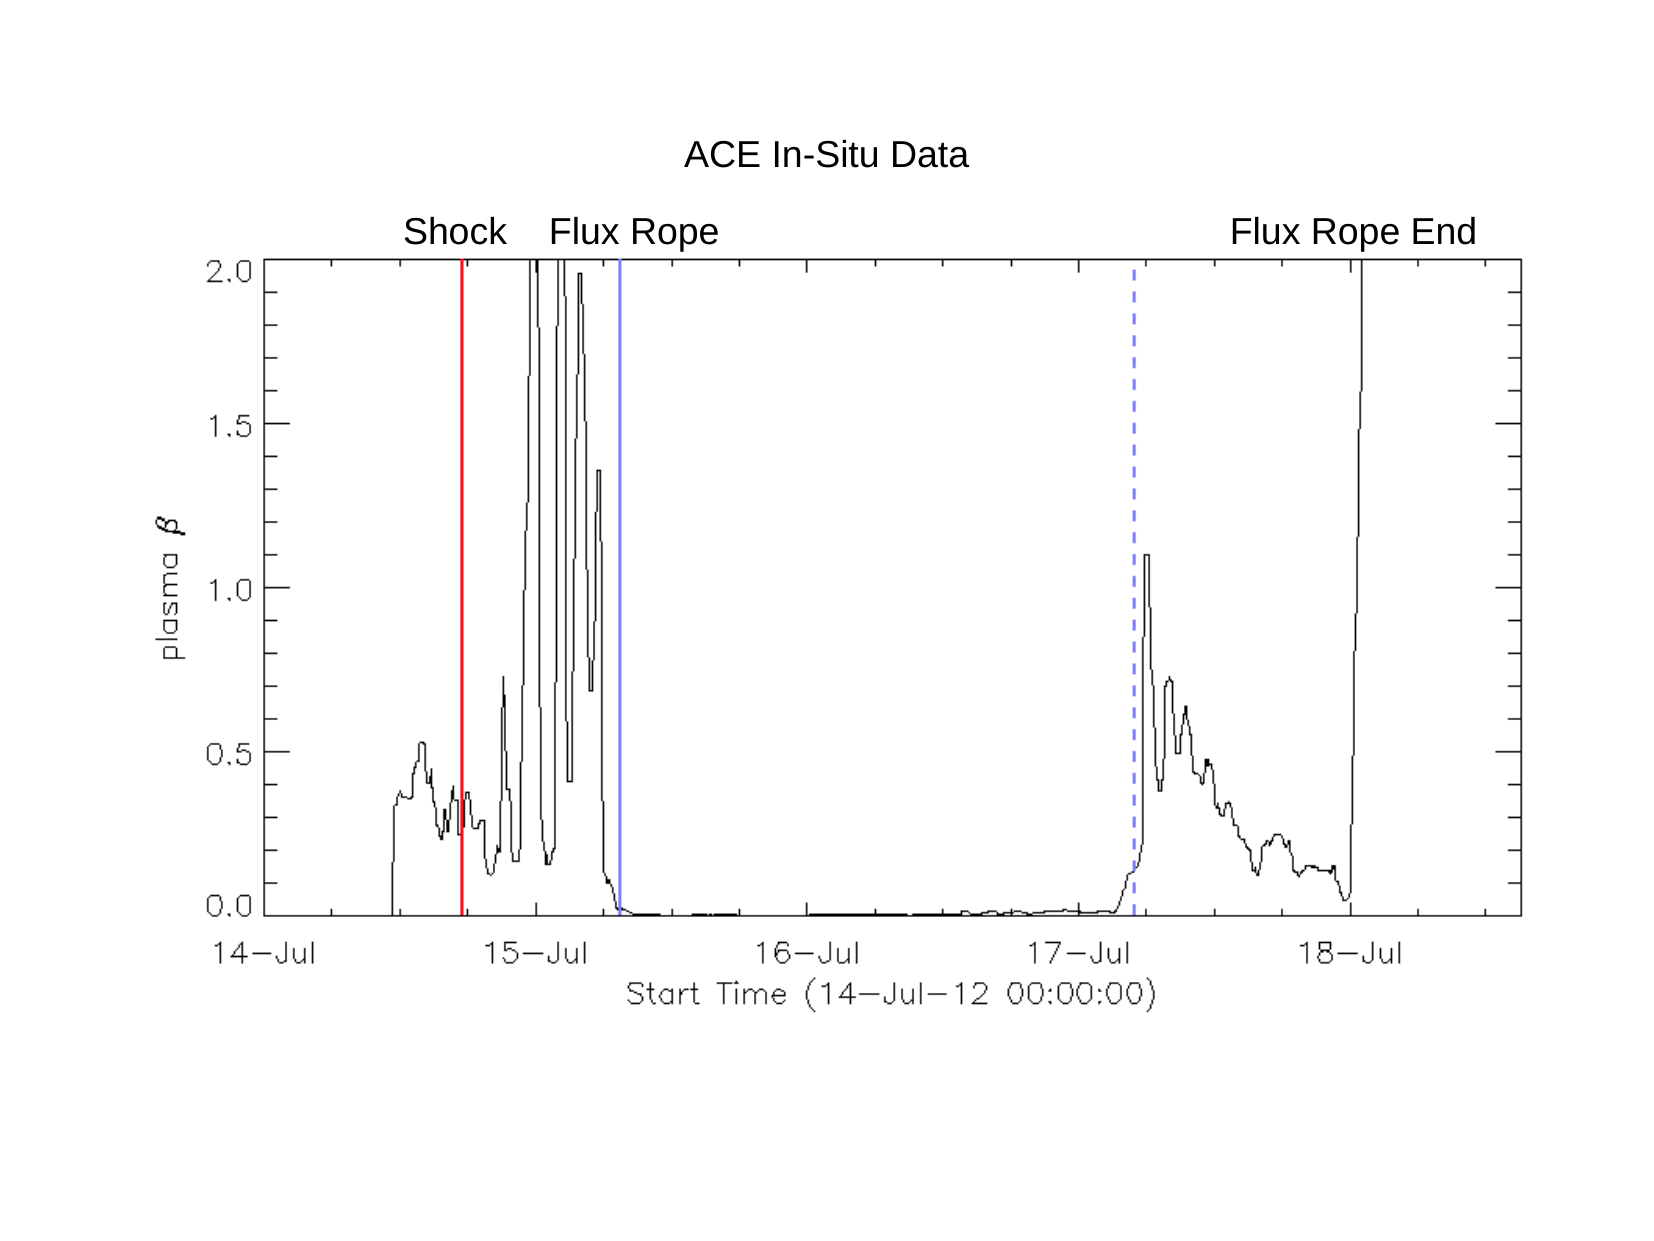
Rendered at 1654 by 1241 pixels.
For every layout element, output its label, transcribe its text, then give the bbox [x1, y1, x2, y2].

text_box ACE In-Situ Data [82, 49, 1571, 195]
picture [76, 197, 1577, 1043]
